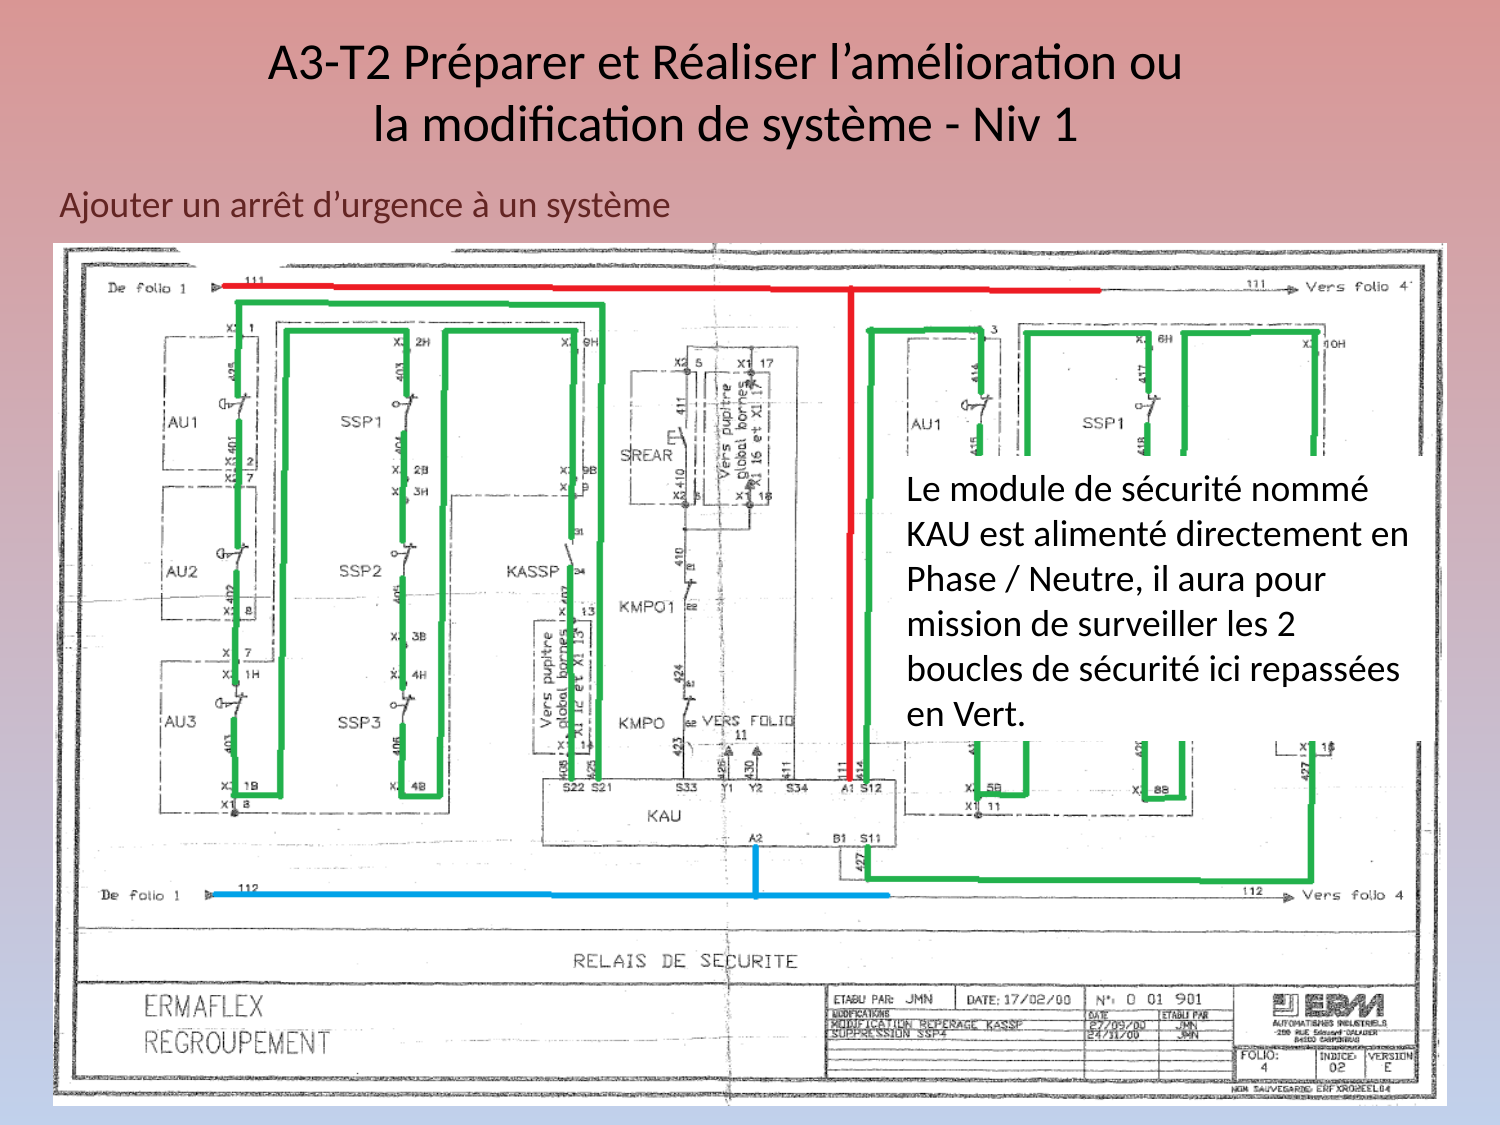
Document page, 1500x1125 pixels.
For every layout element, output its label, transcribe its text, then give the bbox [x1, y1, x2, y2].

text_box A3-T2 Préparer et Réaliser l’amélioration ou la modification de système - Niv 1 [242, 19, 1211, 161]
picture [52, 243, 1448, 1107]
text_box Ajouter un arrêt d’urgence à un système [44, 172, 687, 233]
